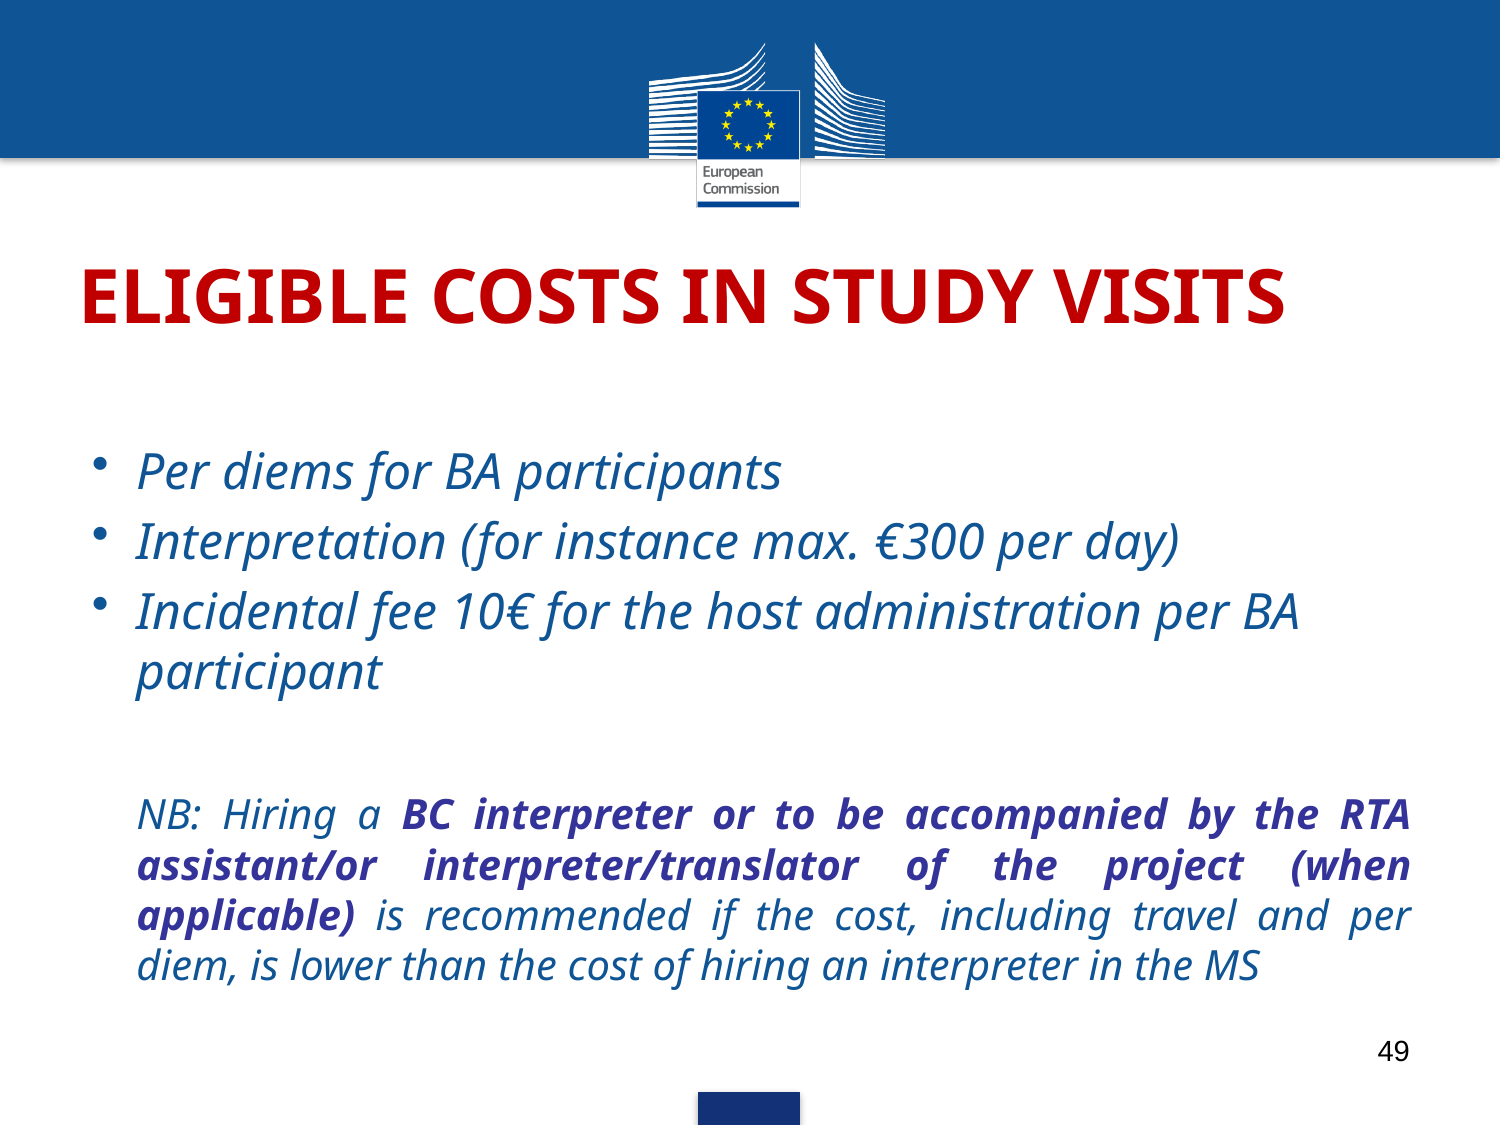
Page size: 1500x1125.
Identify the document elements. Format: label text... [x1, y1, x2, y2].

title ELIGIBLE COSTS IN STUDY VISITS [4, 212, 1355, 375]
list Per diems for BA participants Interpretation (for instance max. €300 per day) Incidental fee 10€ for the host administration per BA participant NB: Hiring a BC interpreter or to be accompanied by the RTA assistant/or interpreter/translator of the project (when applicable) is recommended if the cost, including travel and per diem, is lower than the cost of hiring an interpreter in the MS [76, 361, 1427, 1075]
slide_number 49 [1074, 1024, 1425, 1103]
picture [649, 42, 885, 208]
